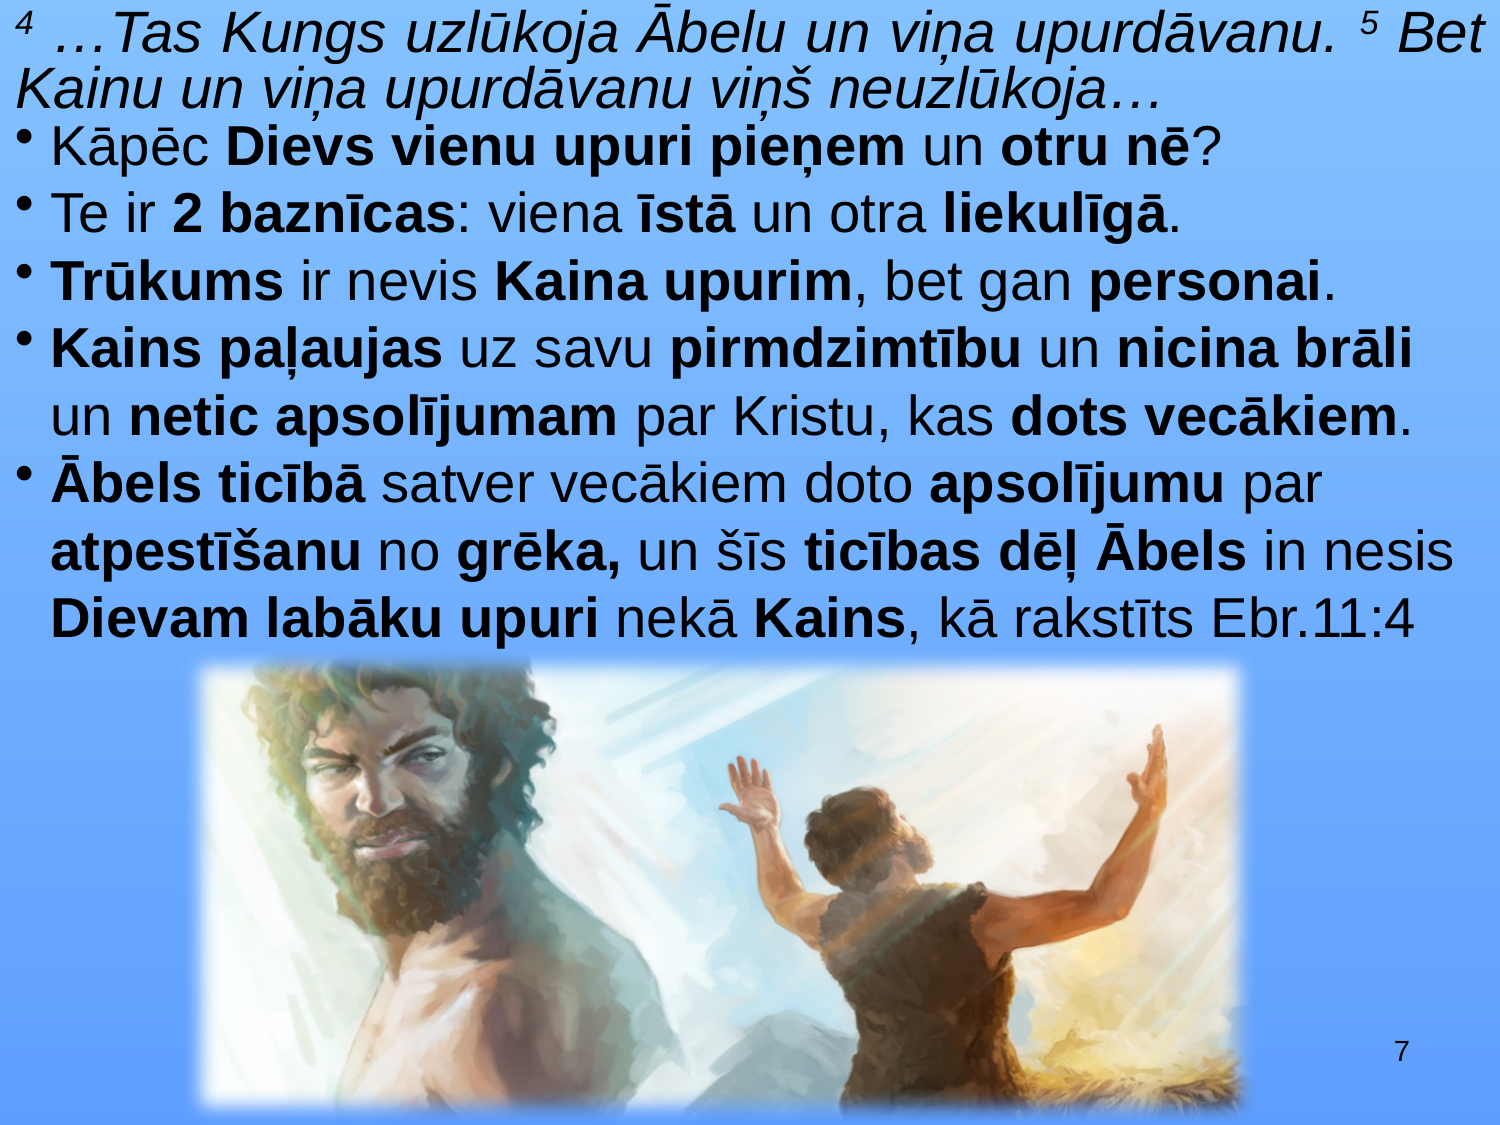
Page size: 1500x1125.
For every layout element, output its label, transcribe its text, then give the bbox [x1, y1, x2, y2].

picture [182, 648, 1259, 1125]
slide_number 7 [1262, 1024, 1426, 1103]
list 4 …Tas Kungs uzlūkoja Ābelu un viņa upurdāvanu. 5 Bet Kainu un viņa upurdāvanu viņš neuzlūkoja… [0, 0, 1500, 101]
text_box Kāpēc Dievs vienu upuri pieņem un otru nē? Te ir 2 baznīcas: viena īstā un otra liekulīgā. Trūkums ir nevis Kaina upurim, bet gan personai. Kains paļaujas uz savu pirmdzimtību un nicina brāli un netic apsolījumam par Kristu, kas dots vecākiem. Ābels ticībā satver vecākiem doto apsolījumu par atpestīšanu no grēka, un šīs ticības dēļ Ābels in nesis Dievam labāku upuri nekā Kains, kā rakstīts Ebr.11:4 [0, 101, 1500, 725]
